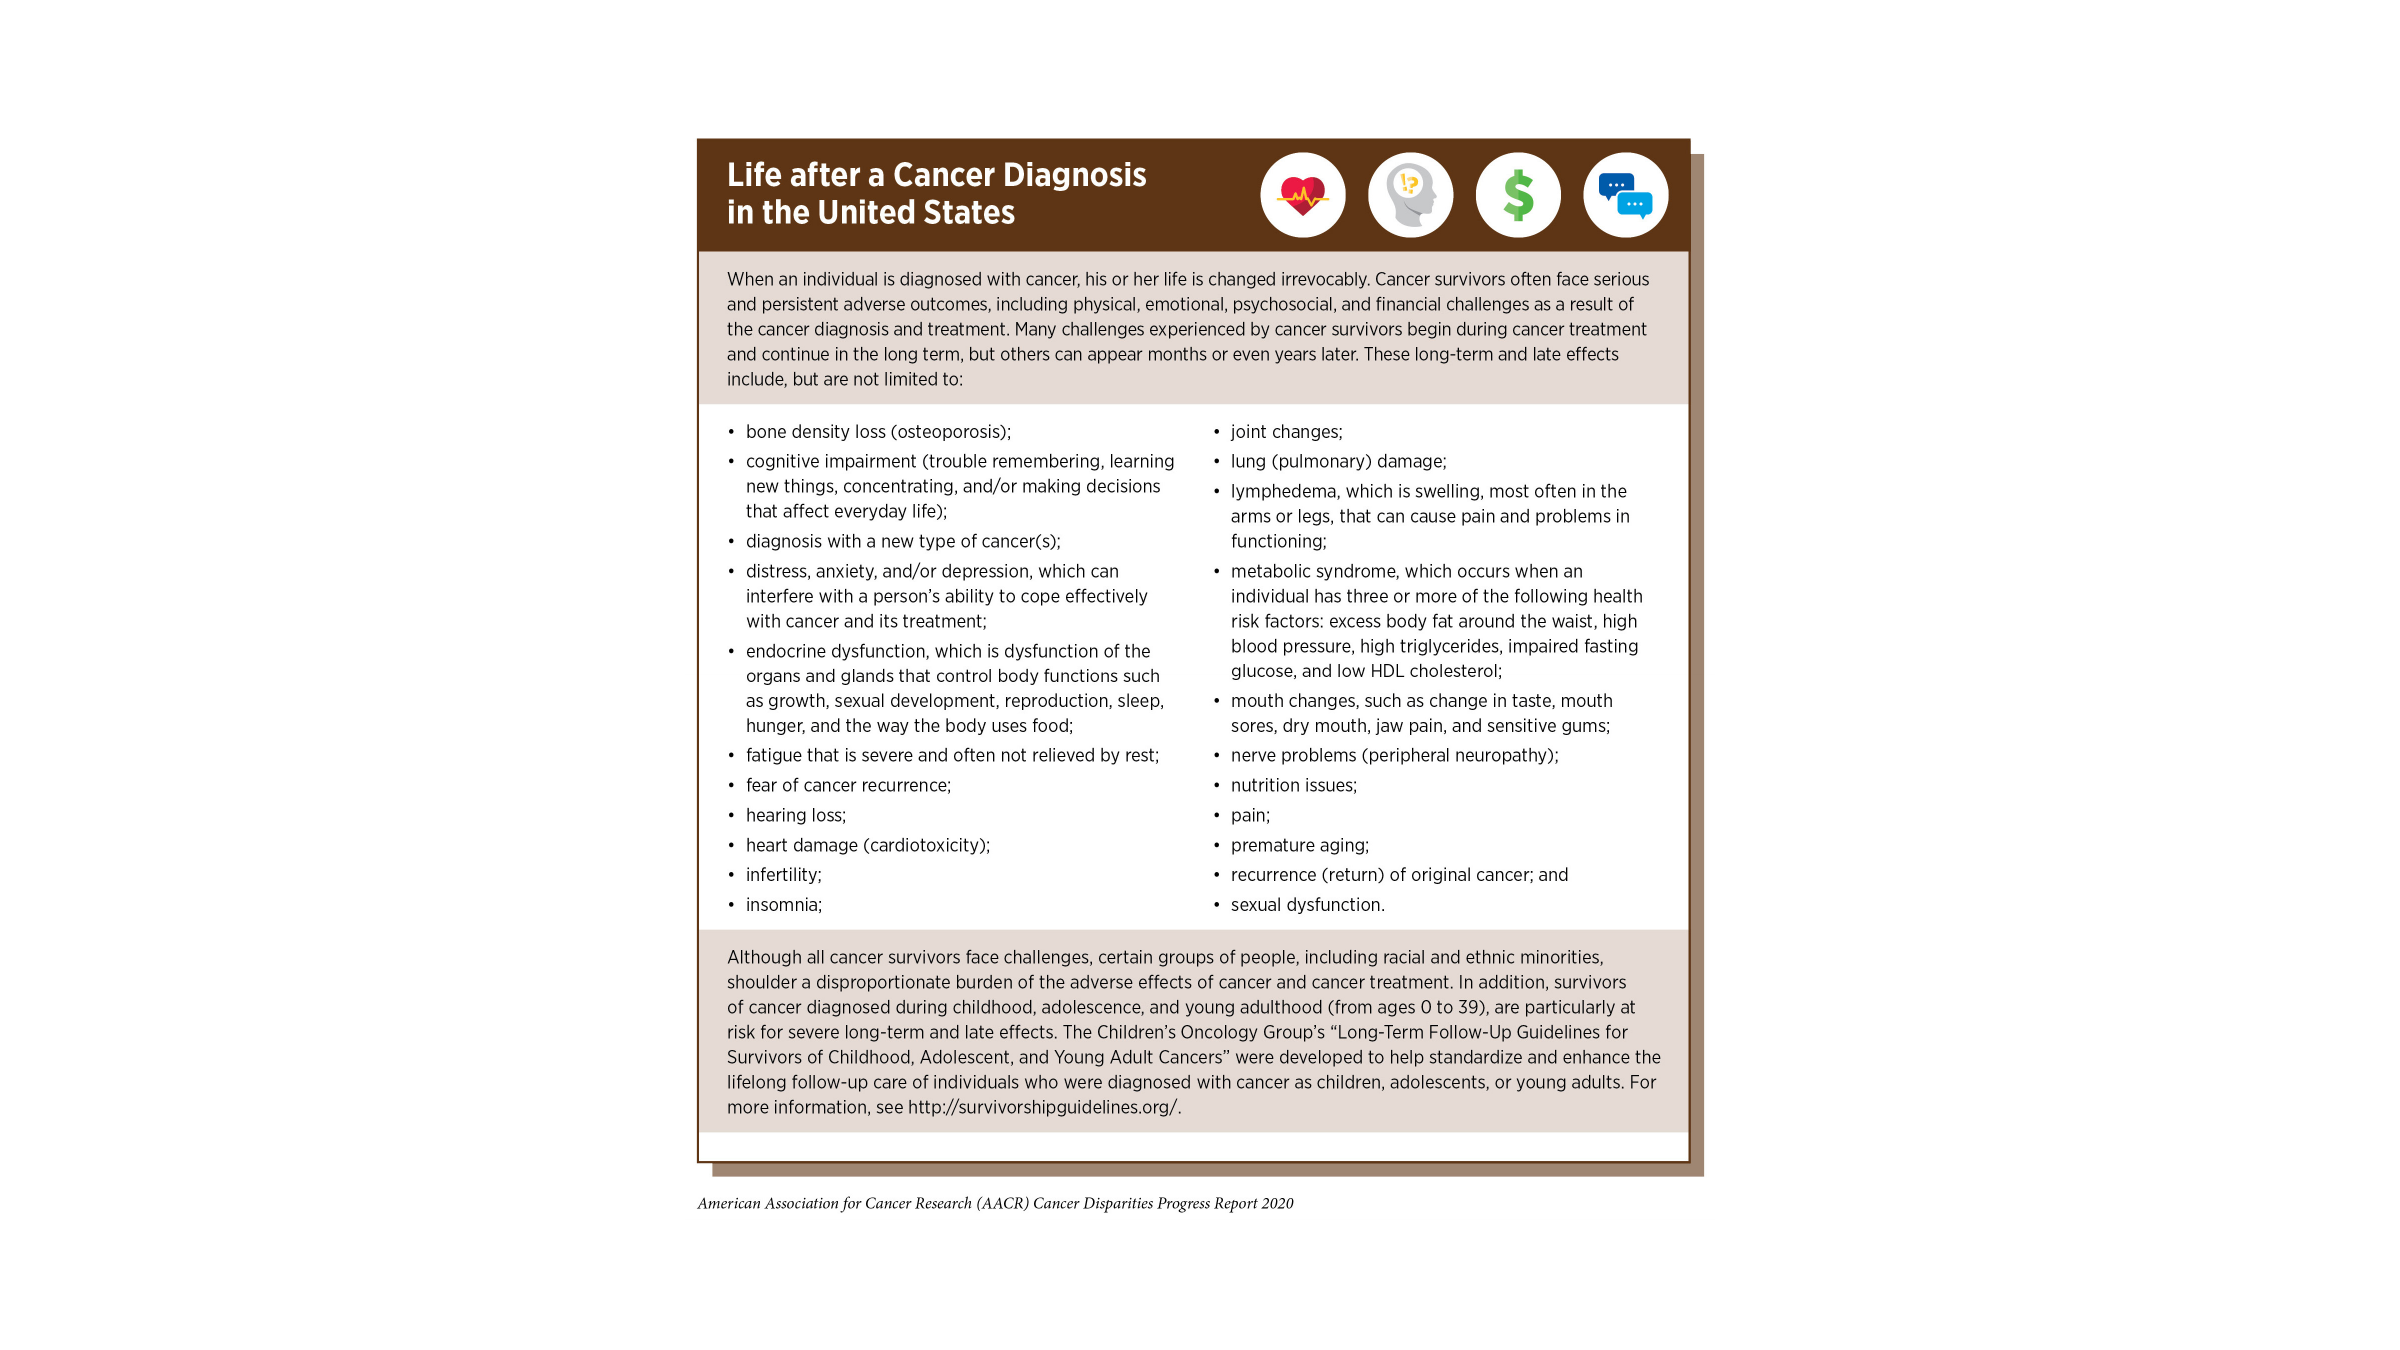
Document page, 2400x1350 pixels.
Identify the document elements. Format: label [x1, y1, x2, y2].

picture [685, 130, 1715, 1220]
